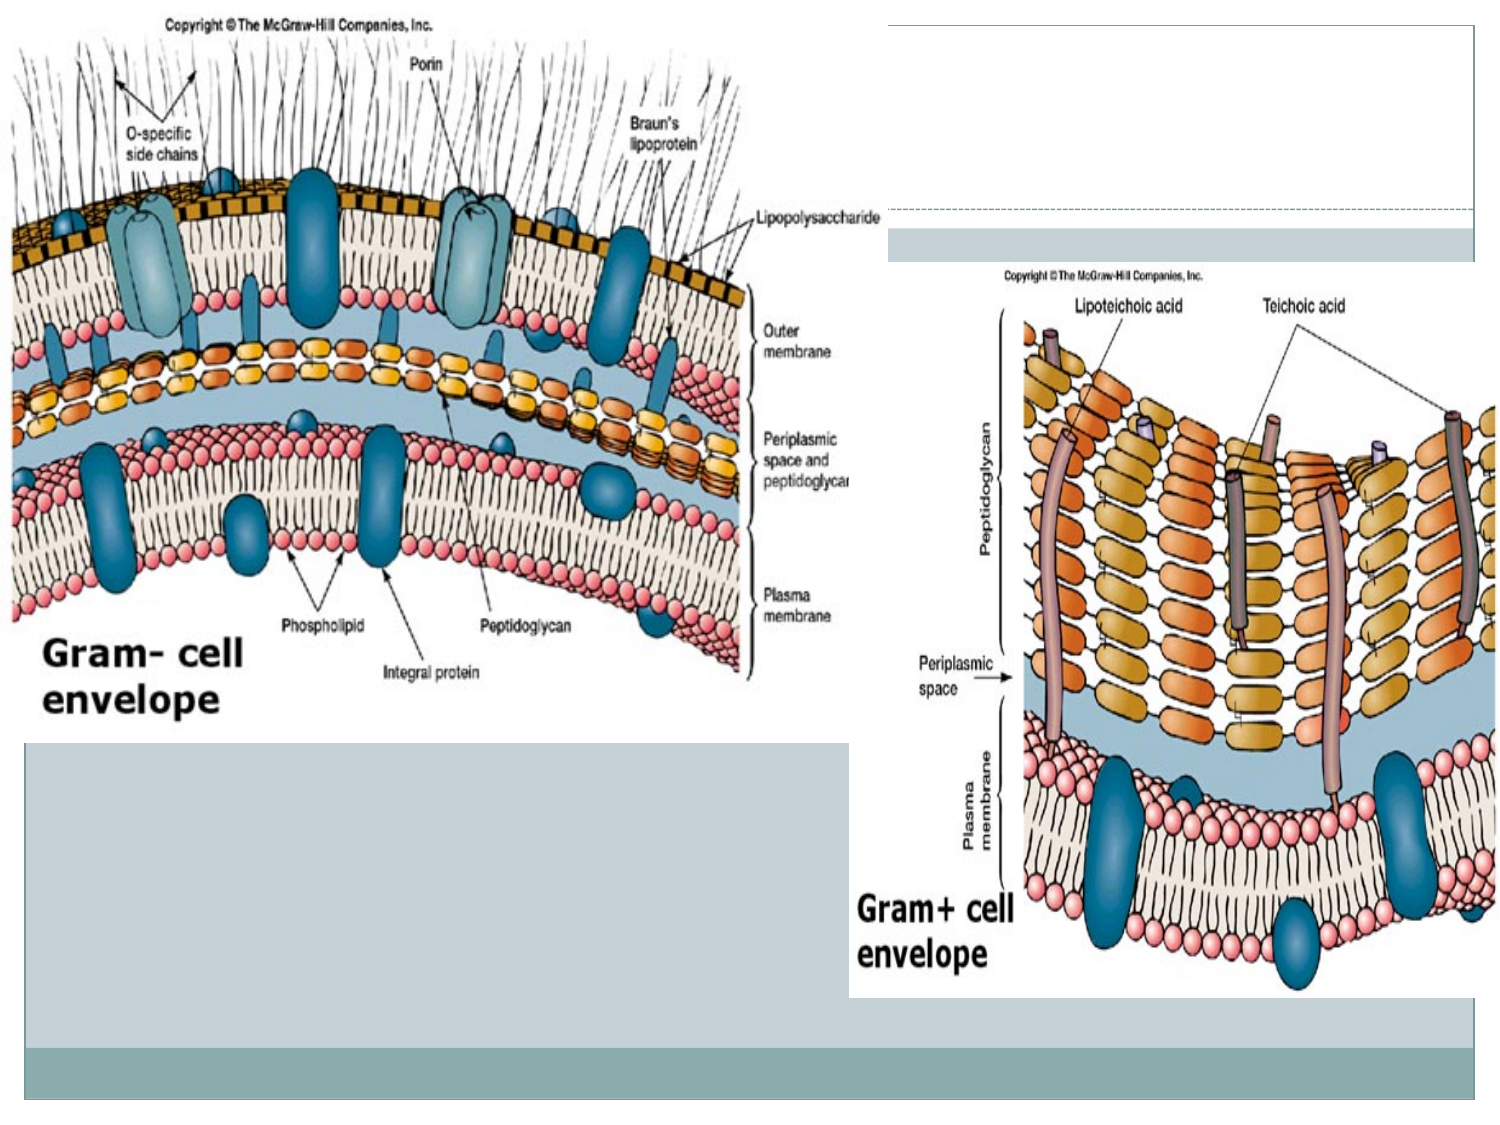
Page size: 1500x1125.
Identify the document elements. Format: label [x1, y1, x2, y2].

picture [849, 262, 1500, 998]
list [0, 0, 888, 743]
